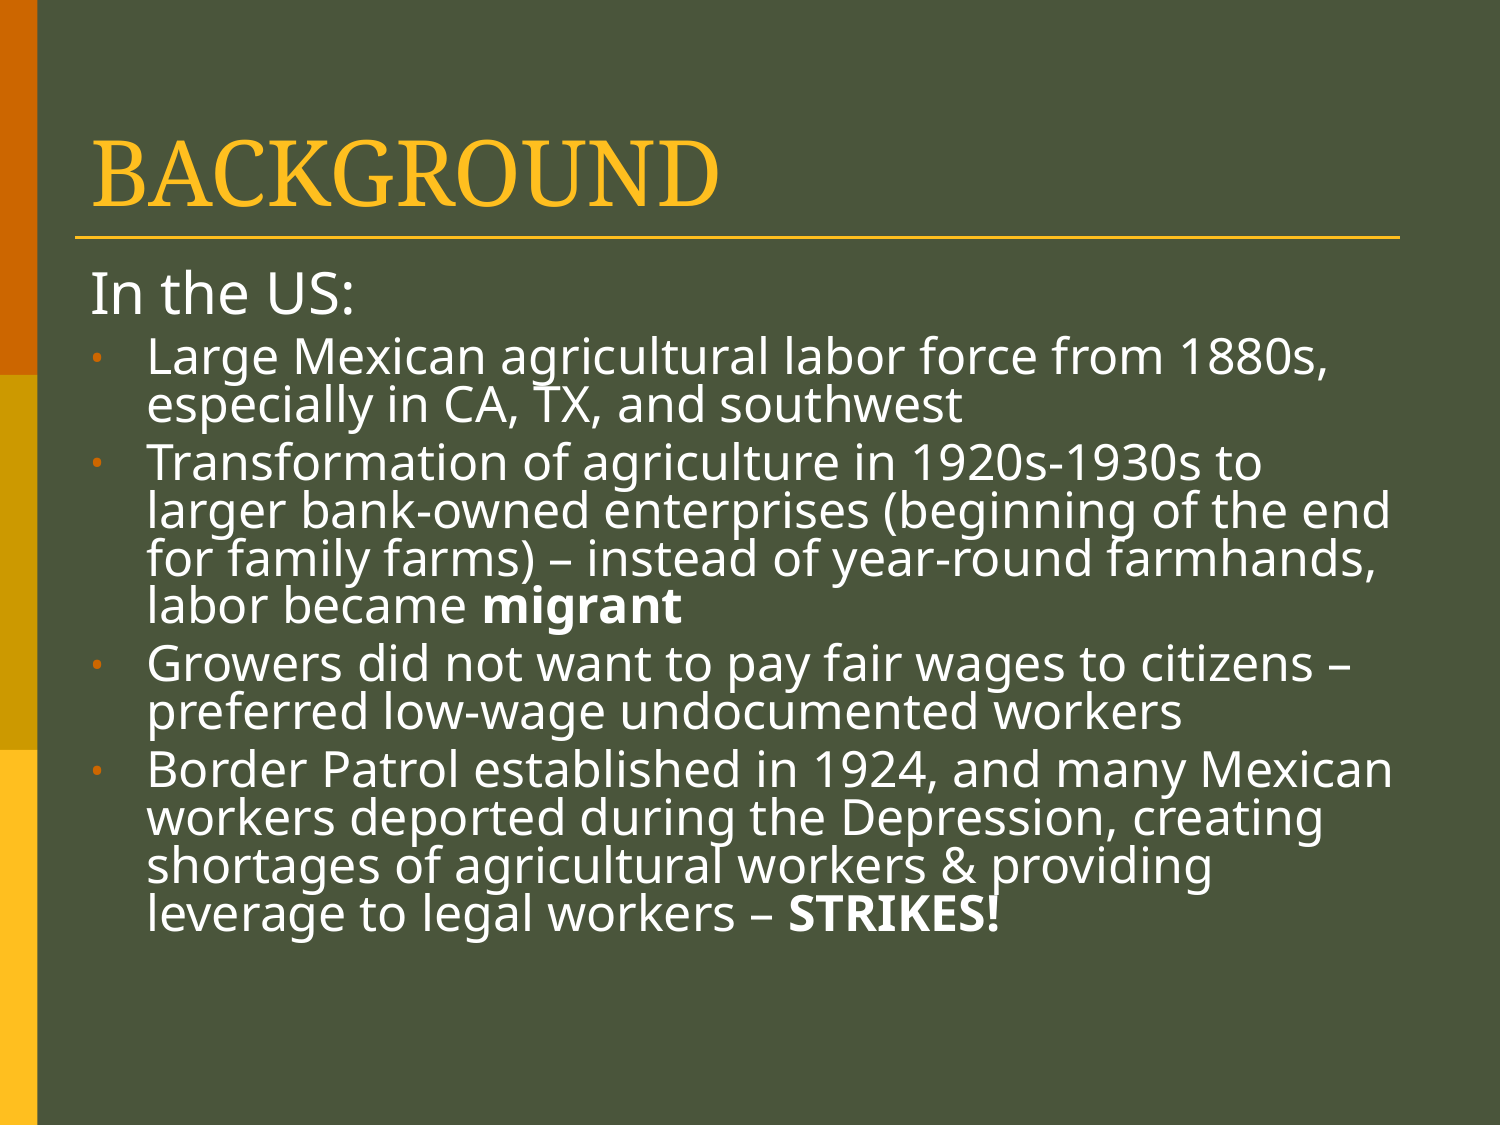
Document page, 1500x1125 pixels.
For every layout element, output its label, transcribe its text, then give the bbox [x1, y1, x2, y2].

list In the US: Large Mexican agricultural labor force from 1880s, especially in CA, TX, and southwest Transformation of agriculture in 1920s-1930s to larger bank-owned enterprises (beginning of the end for family farms) – instead of year-round farmhands, labor became migrant Growers did not want to pay fair wages to citizens – preferred low-wage undocumented workers Border Patrol established in 1924, and many Mexican workers deported during the Depression, creating shortages of agricultural workers & providing leverage to legal workers – STRIKES! [75, 262, 1425, 1006]
title BACKGROUND [75, 45, 1425, 233]
